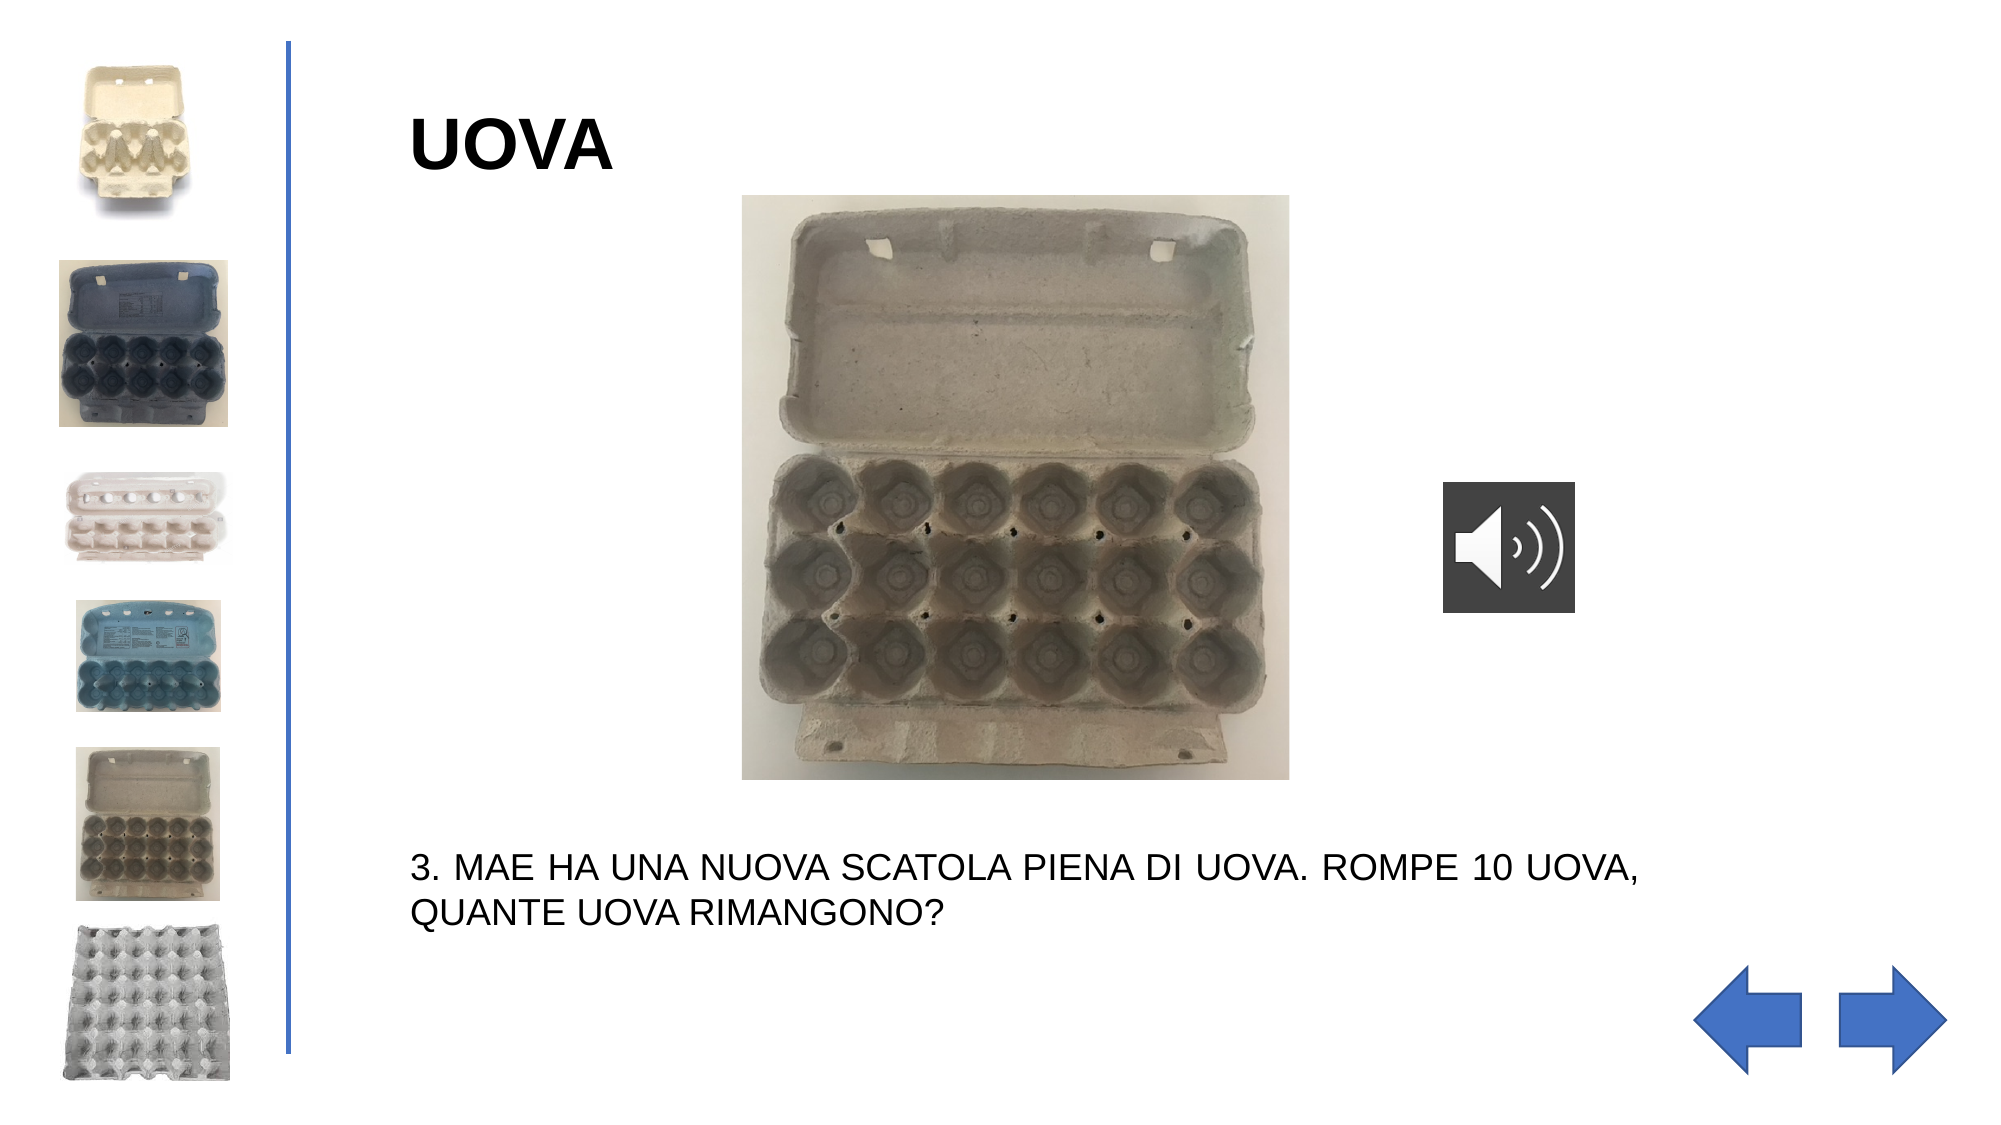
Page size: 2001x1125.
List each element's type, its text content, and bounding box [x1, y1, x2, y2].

picture [76, 600, 221, 712]
picture [70, 747, 225, 901]
text_box UOVA [394, 89, 631, 192]
text_box [1693, 964, 1802, 1076]
picture [60, 917, 230, 1092]
picture [64, 472, 233, 565]
text_box 3. MAE HA UNA NUOVA SCATOLA PIENA DI UOVA. ROMPE 10 UOVA, QUANTE UOVA RIMANGONO? [395, 835, 1656, 986]
picture [59, 260, 228, 428]
picture [723, 195, 1308, 780]
text_box [1838, 964, 1948, 1076]
picture [1442, 480, 1576, 615]
picture [64, 33, 206, 249]
